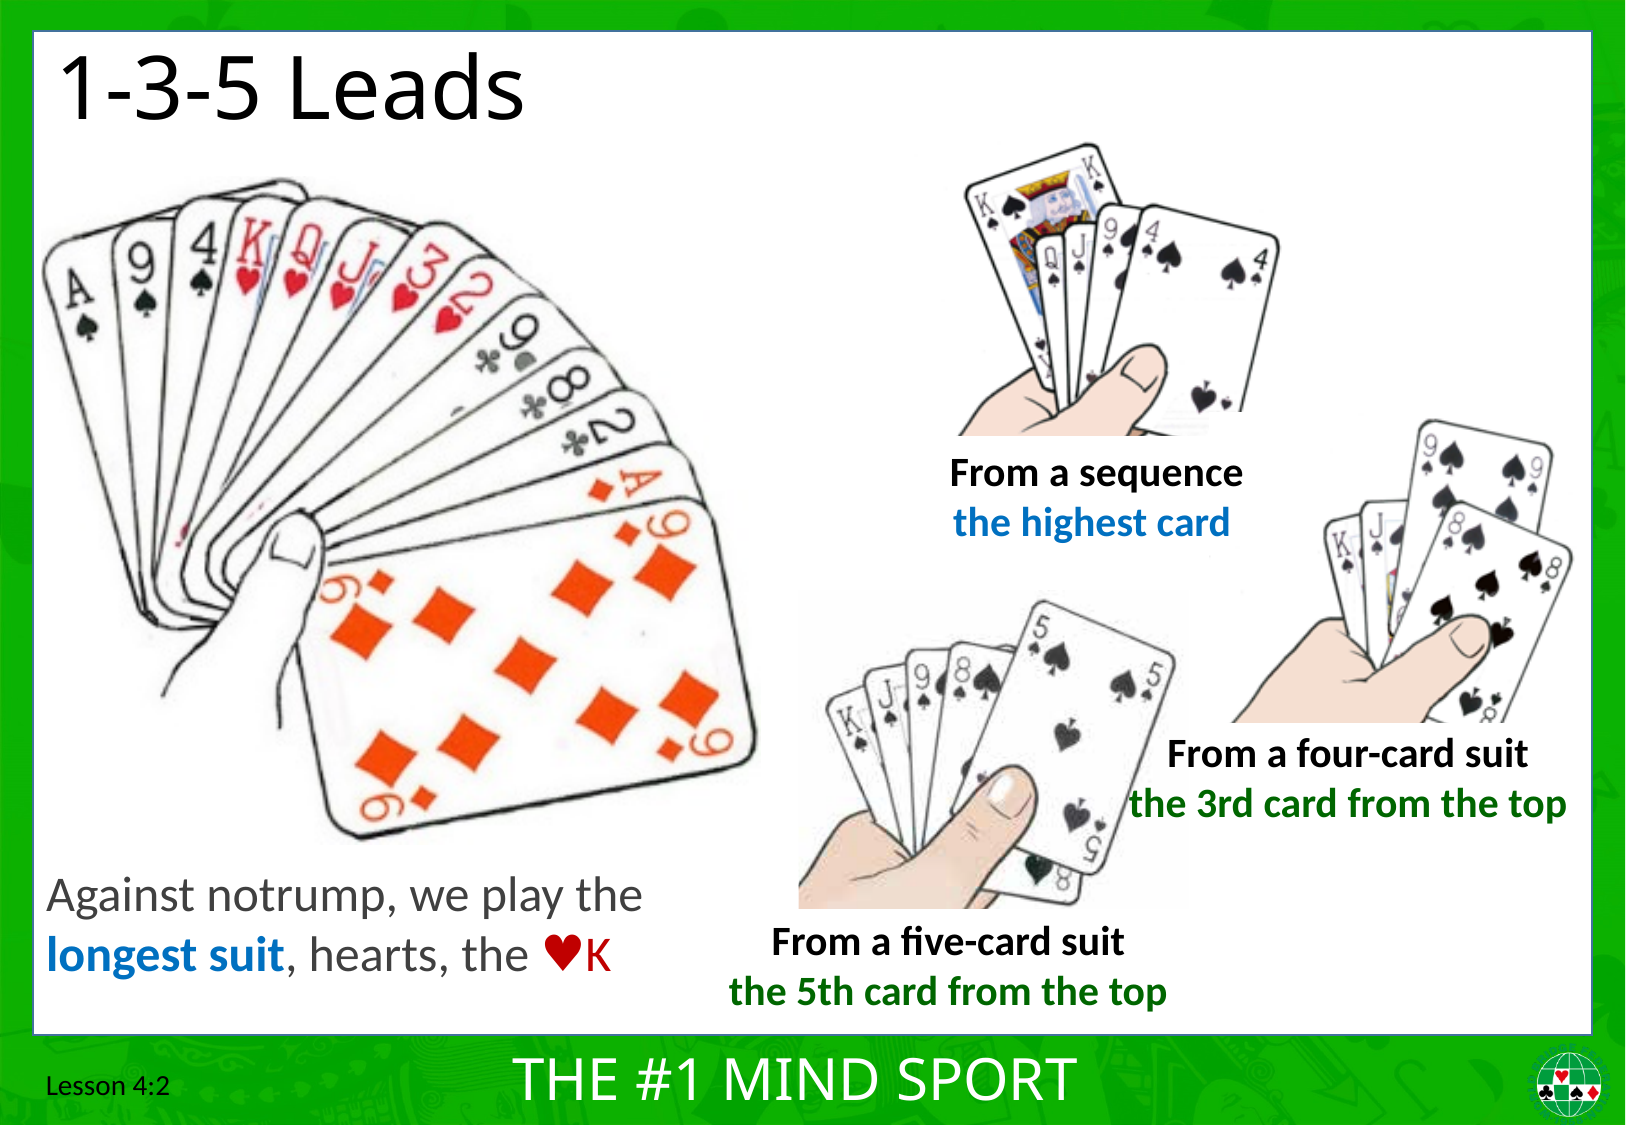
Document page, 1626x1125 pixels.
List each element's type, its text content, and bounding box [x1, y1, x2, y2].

text_box From a sequence the highest card [932, 437, 1209, 553]
text_box From a five-card suit the 5th card from the top [708, 906, 1189, 1022]
text_box From a four-card suit the 3rd card from the top [1189, 718, 1587, 834]
text_box Against notrump, we play the longest suit, hearts, the ♥K [31, 854, 709, 989]
picture [0, 0, 1626, 1125]
title 1-3-5 Leads [40, 35, 1443, 147]
